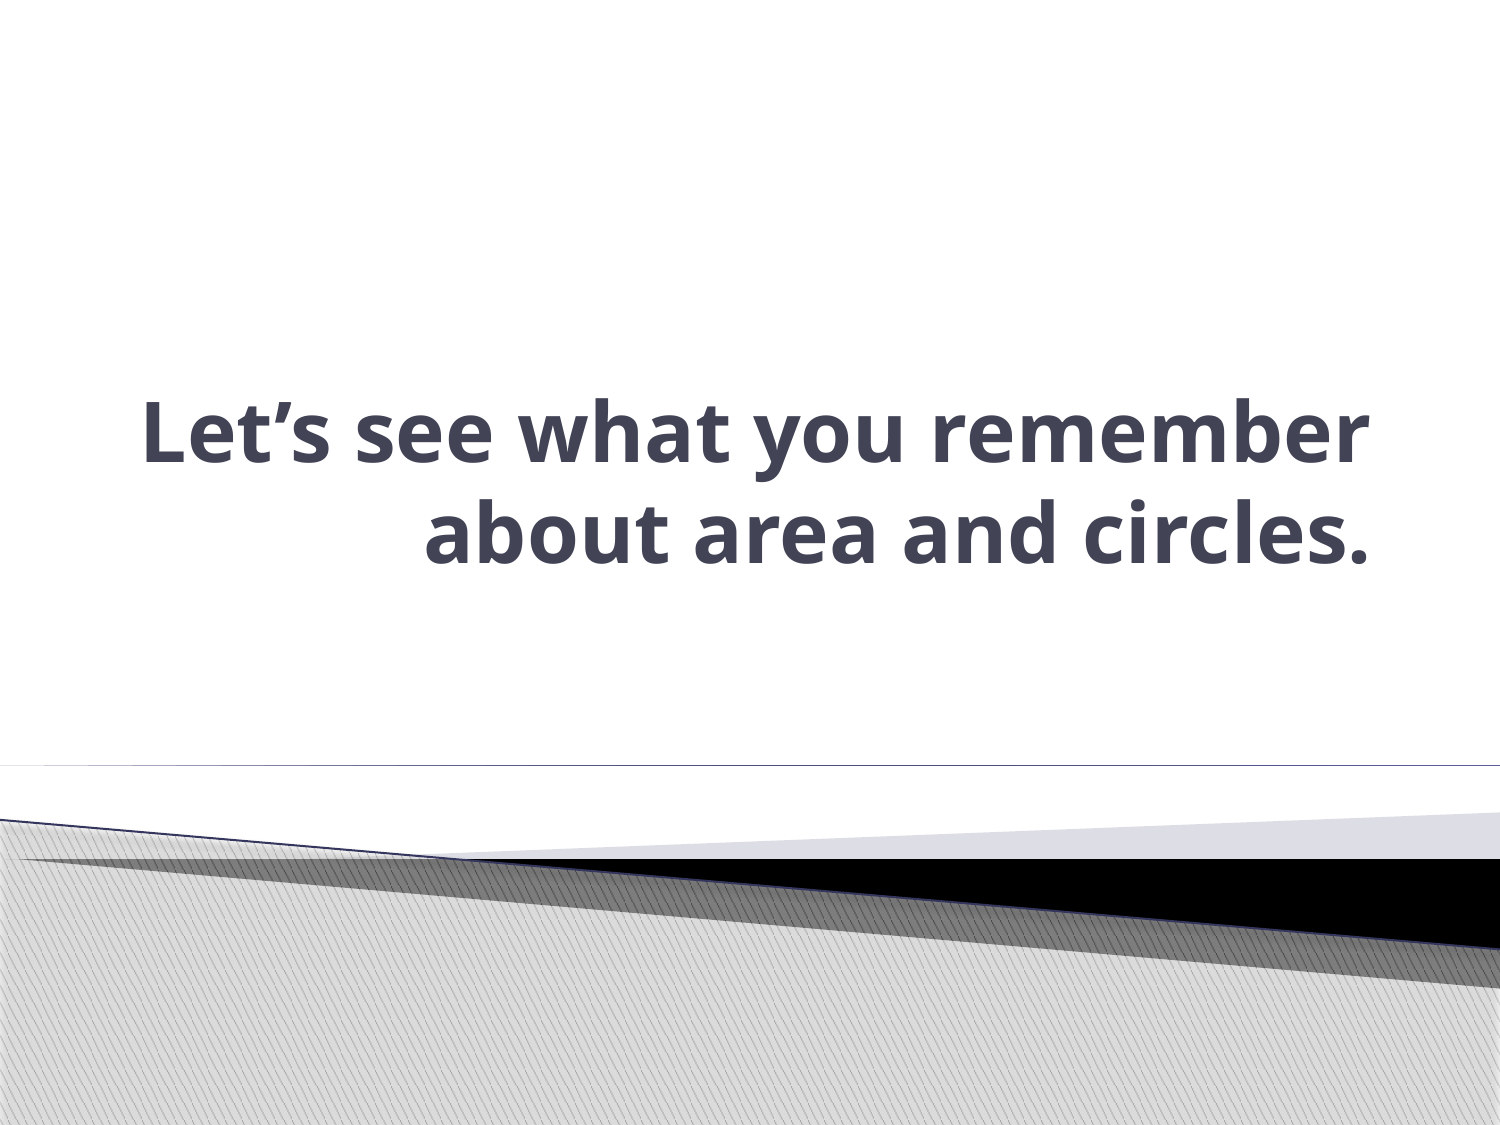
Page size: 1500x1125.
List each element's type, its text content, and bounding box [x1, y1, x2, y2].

picture [5, 859, 1500, 989]
title Let’s see what you remember about area and circles. [112, 287, 1388, 588]
